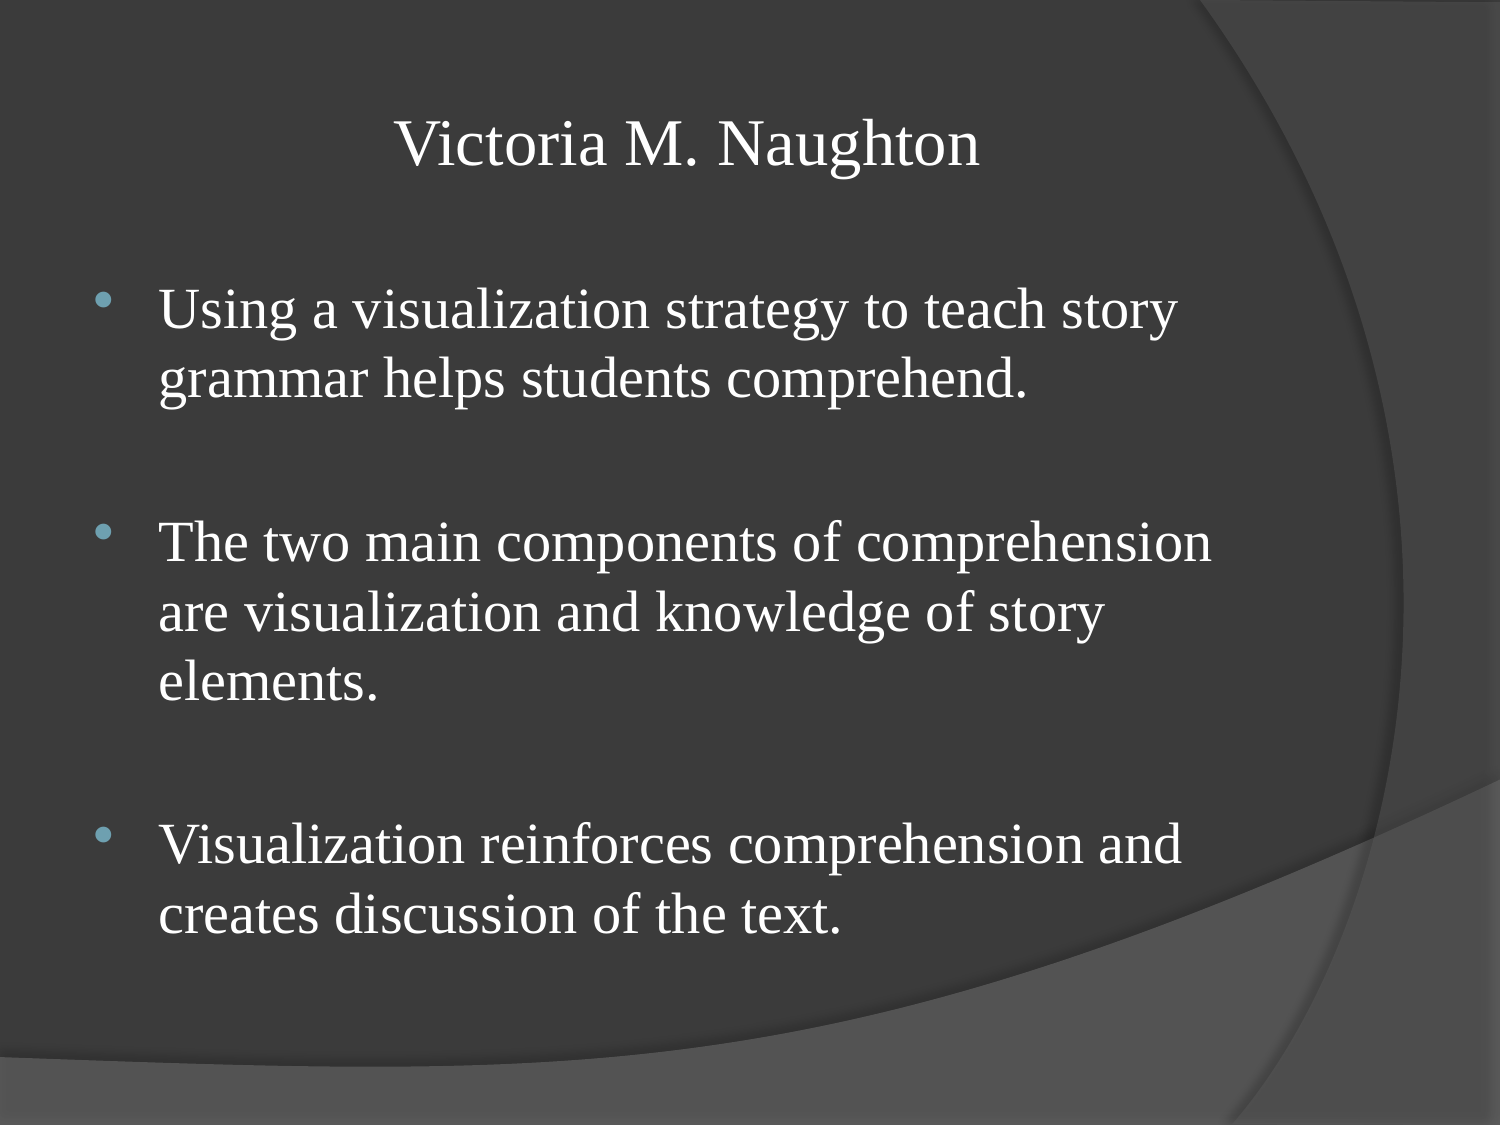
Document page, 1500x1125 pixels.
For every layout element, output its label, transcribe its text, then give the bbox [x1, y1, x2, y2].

list Using a visualization strategy to teach story grammar helps students comprehend. The two main components of comprehension are visualization and knowledge of story elements. Visualization reinforces comprehension and creates discussion of the text. [75, 262, 1300, 1005]
title Victoria M. Naughton [75, 45, 1300, 233]
